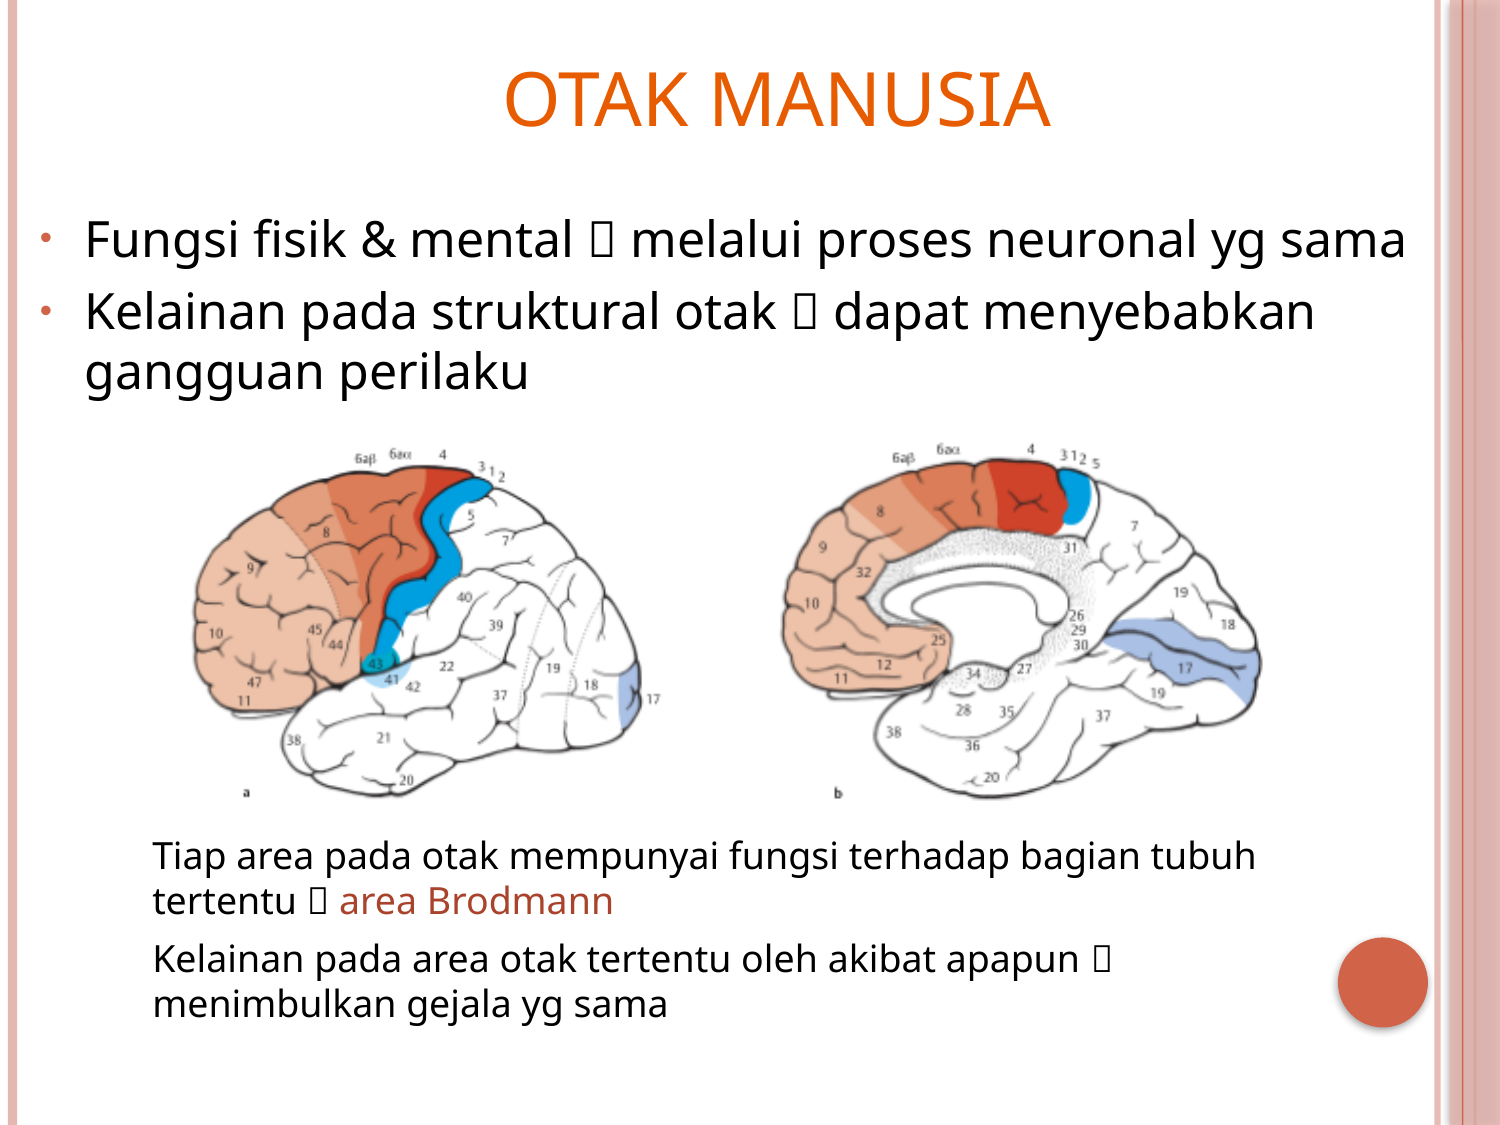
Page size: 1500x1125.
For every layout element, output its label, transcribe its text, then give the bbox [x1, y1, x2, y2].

title Otak Manusia [487, 12, 1388, 149]
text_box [136, 436, 1363, 1035]
list Fungsi fisik & mental  melalui proses neuronal yg sama Kelainan pada struktural otak  dapat menyebabkan gangguan perilaku [24, 200, 1450, 427]
